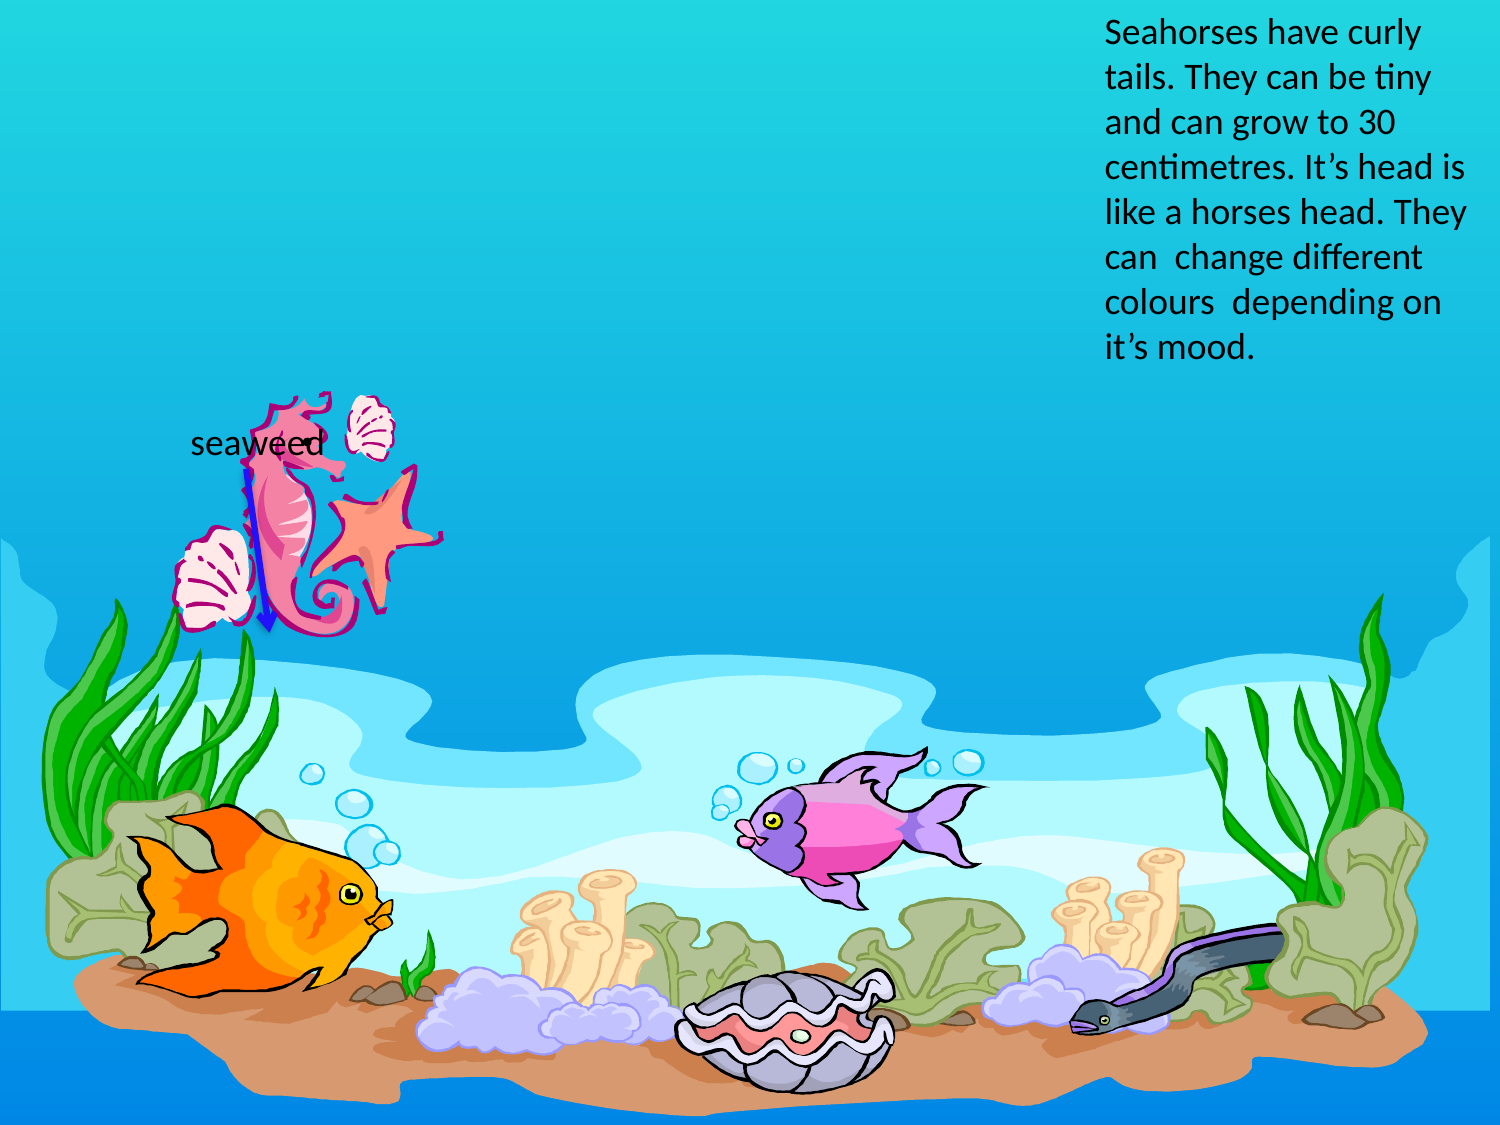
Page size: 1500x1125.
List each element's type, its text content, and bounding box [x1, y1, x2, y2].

text_box Seahorses have curly tails. They can be tiny and can grow to 30 centimetres. It’s head is like a horses head. They can change different colours depending on it’s mood. [1089, 0, 1500, 510]
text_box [175, 538, 340, 563]
picture [203, 526, 242, 538]
picture [0, 538, 1500, 1125]
picture [257, 563, 359, 637]
picture [0, 384, 1089, 614]
